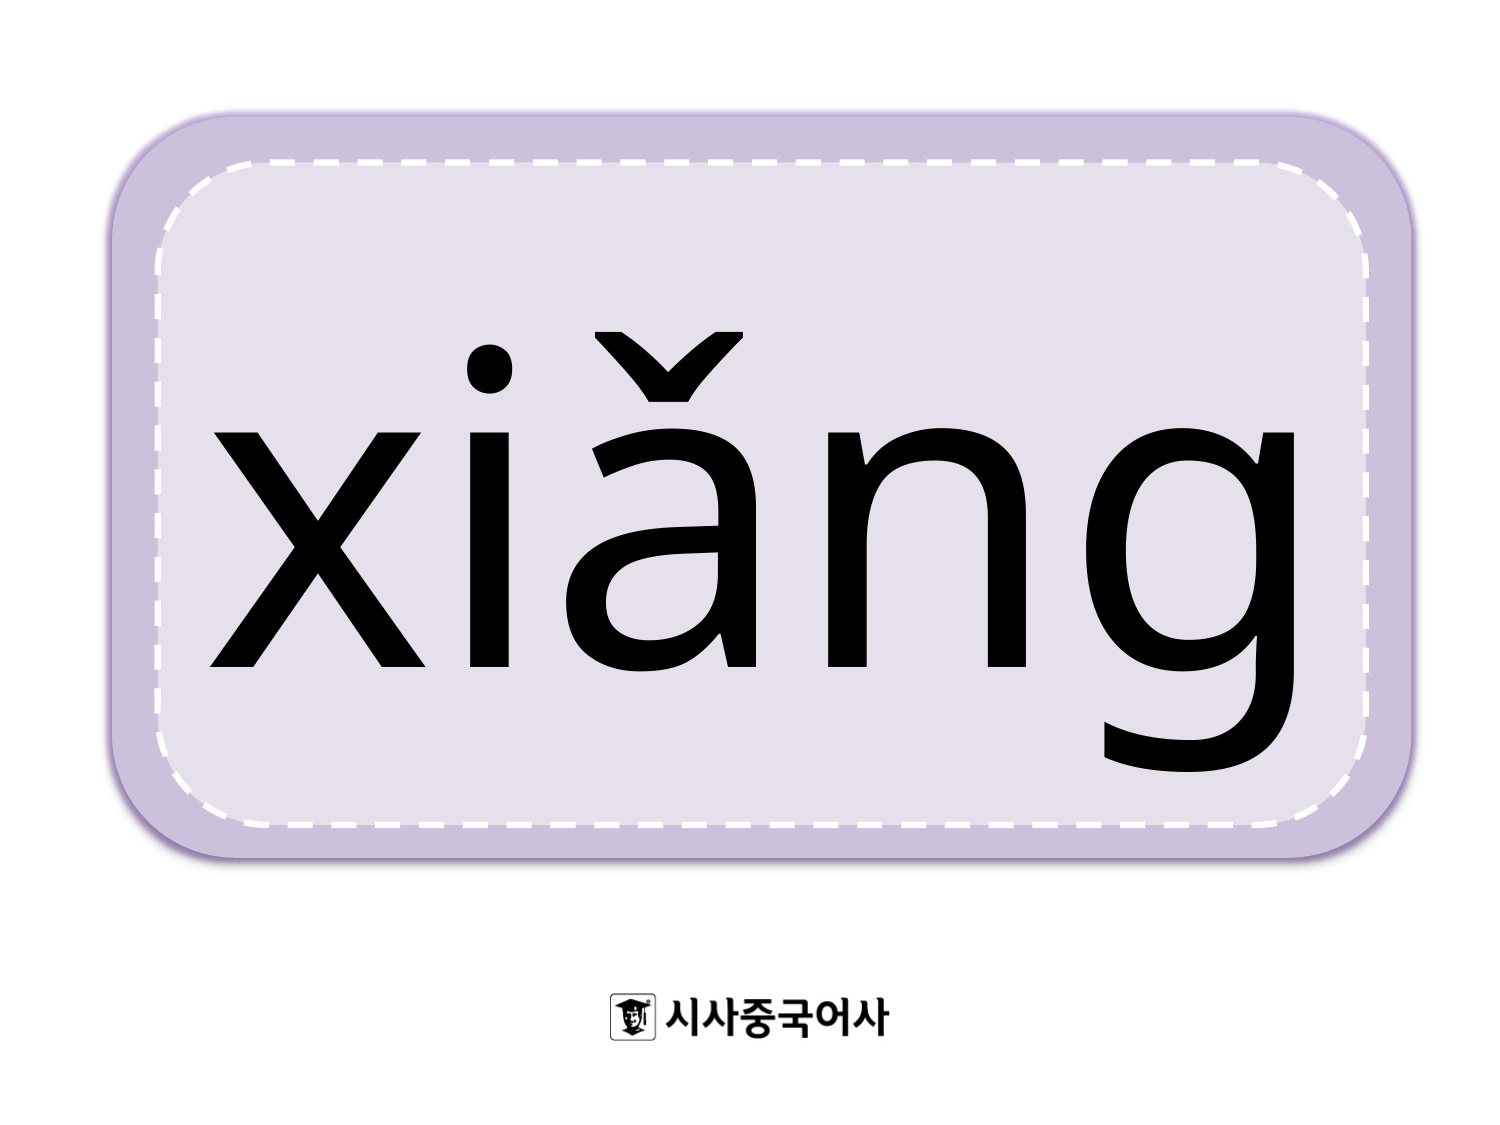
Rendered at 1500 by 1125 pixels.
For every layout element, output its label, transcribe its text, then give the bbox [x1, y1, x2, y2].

picture [602, 987, 898, 1047]
text_box xiǎng [162, 160, 1371, 824]
